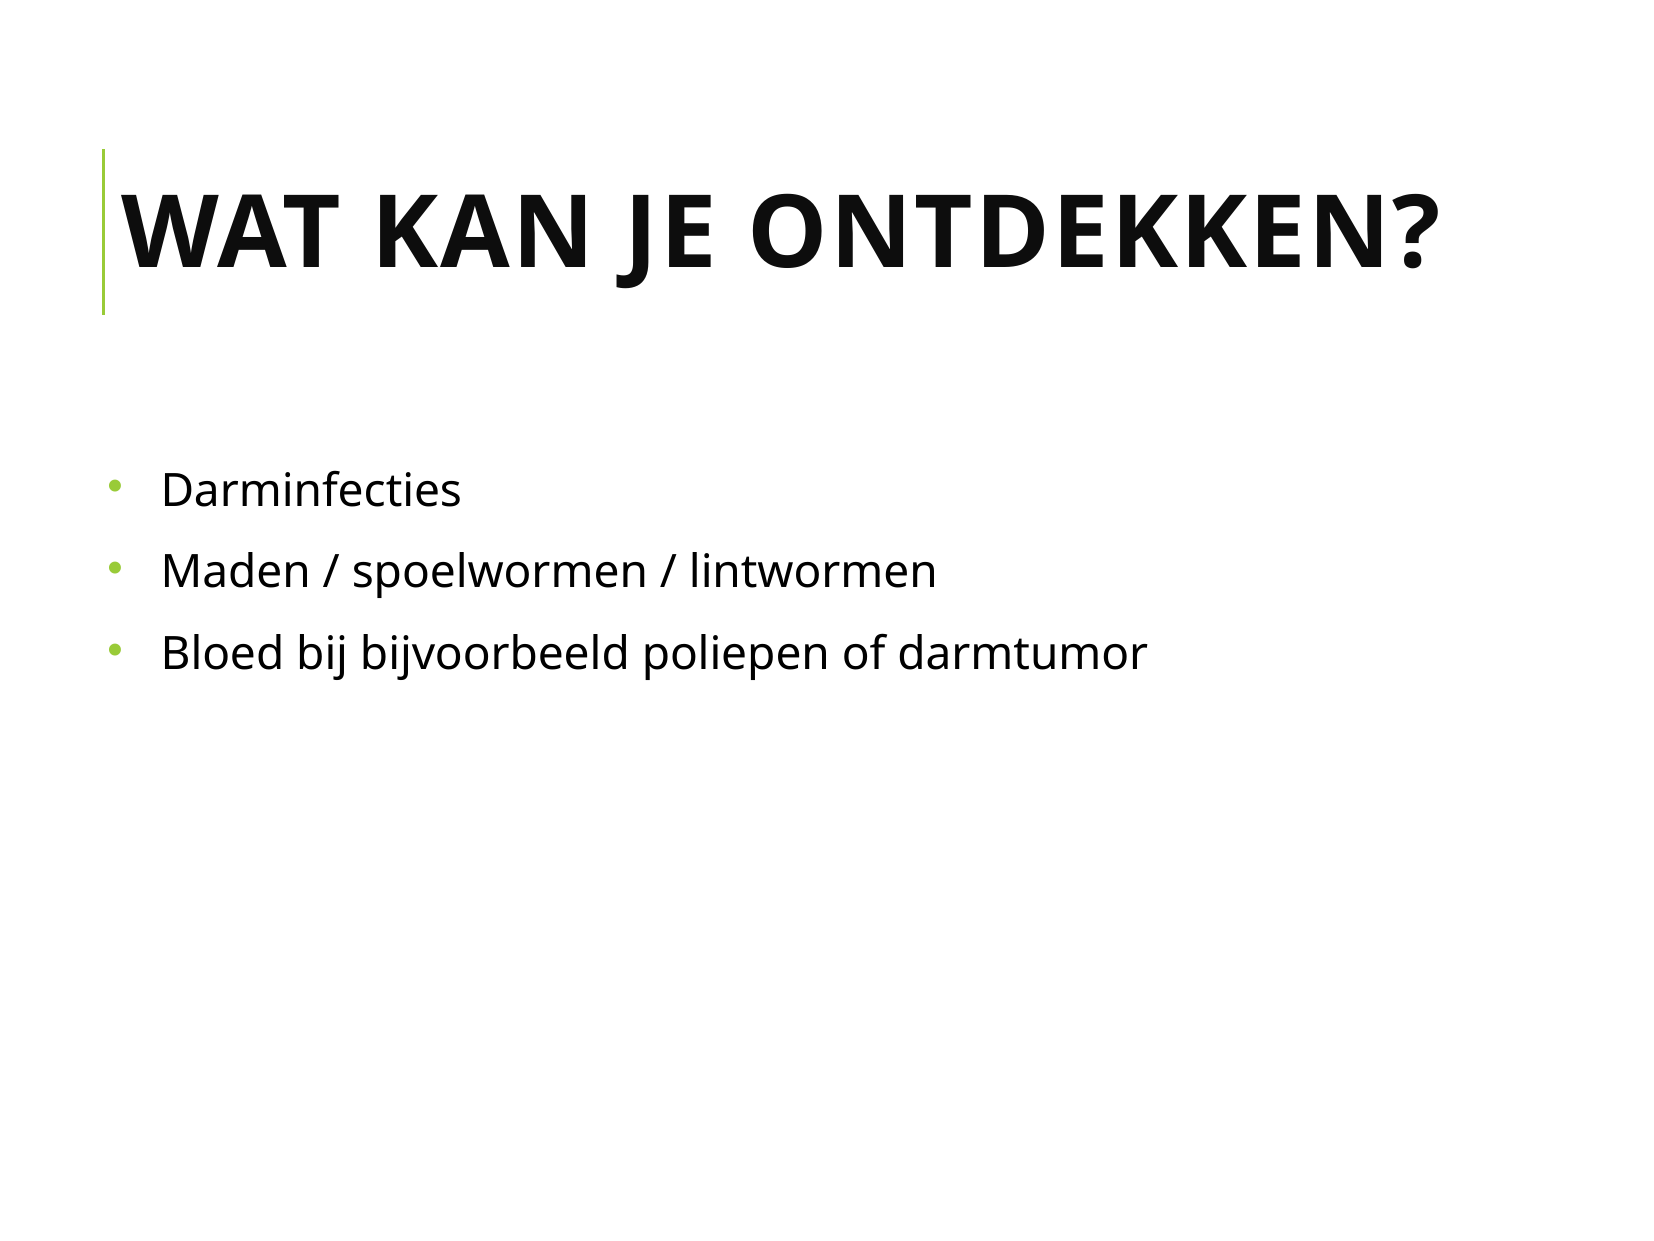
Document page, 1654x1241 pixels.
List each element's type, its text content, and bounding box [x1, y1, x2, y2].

title Wat kan je ontdekken? [106, 135, 1595, 343]
list Darminfecties Maden / spoelwormen / lintwormen Bloed bij bijvoorbeeld poliepen of darmtumor [82, 290, 1571, 1094]
